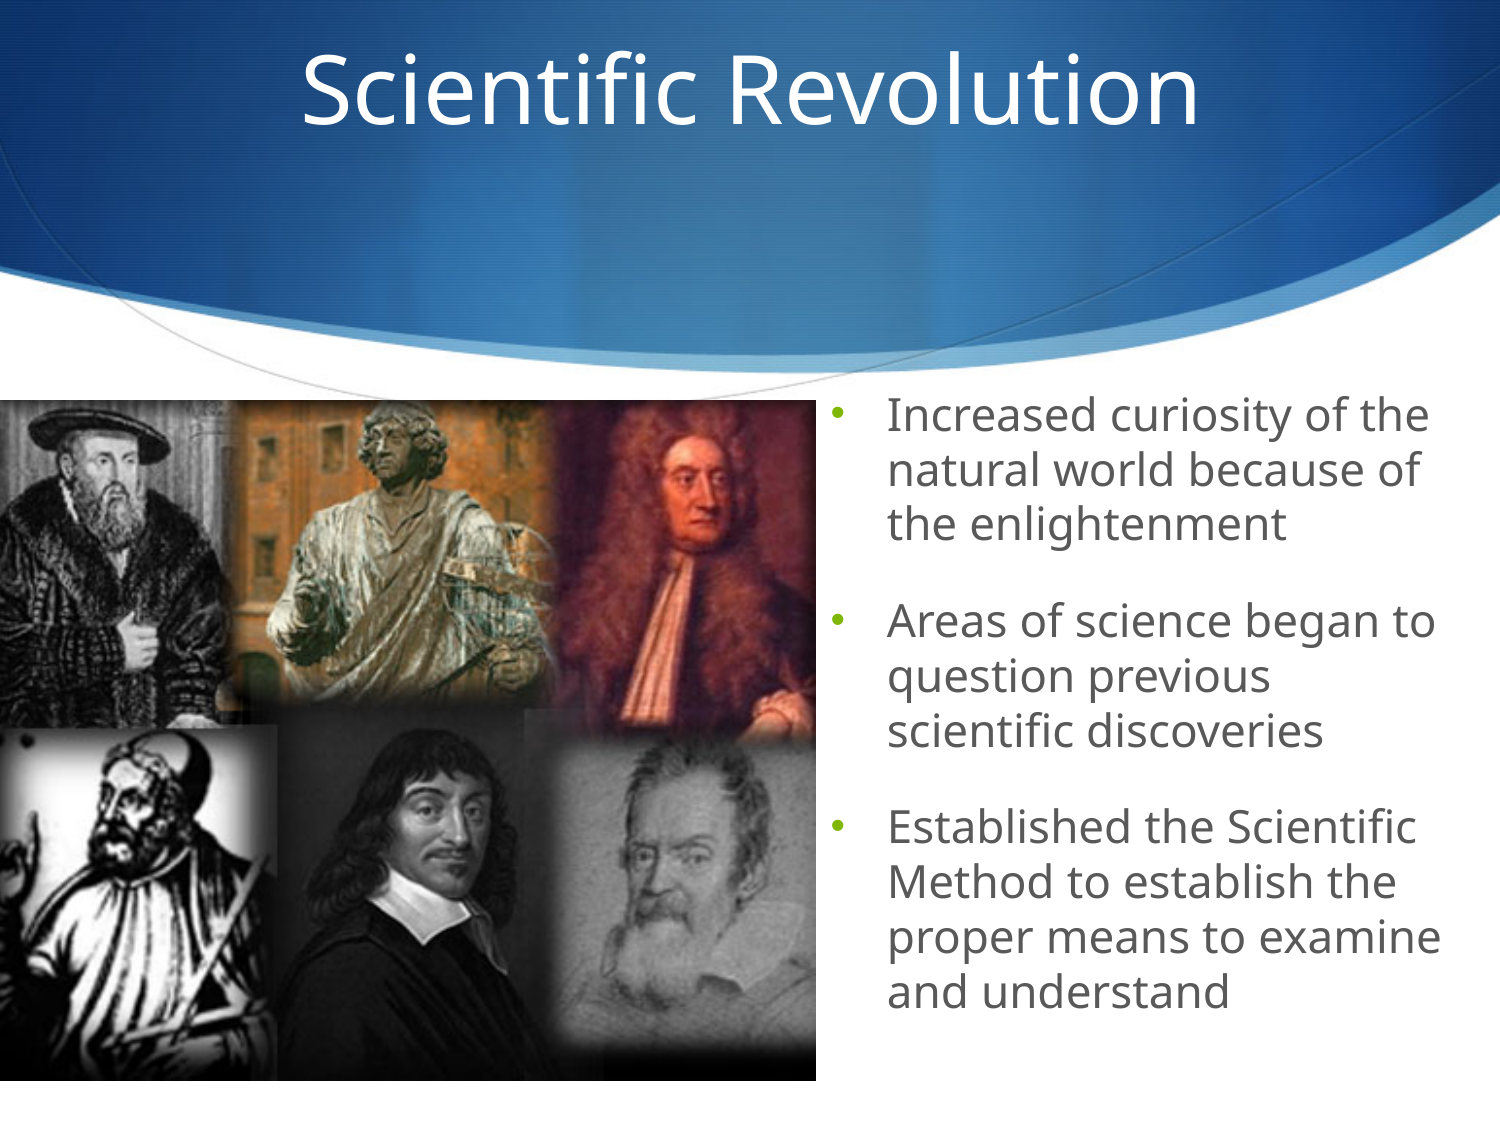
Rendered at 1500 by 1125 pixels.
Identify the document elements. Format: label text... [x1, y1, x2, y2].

list Increased curiosity of the natural world because of the enlightenment Areas of science began to question previous scientific discoveries Established the Scientific Method to establish the proper means to examine and understand [815, 377, 1468, 1081]
picture [0, 0, 1500, 1125]
title Scientific Revolution [135, 41, 1369, 132]
